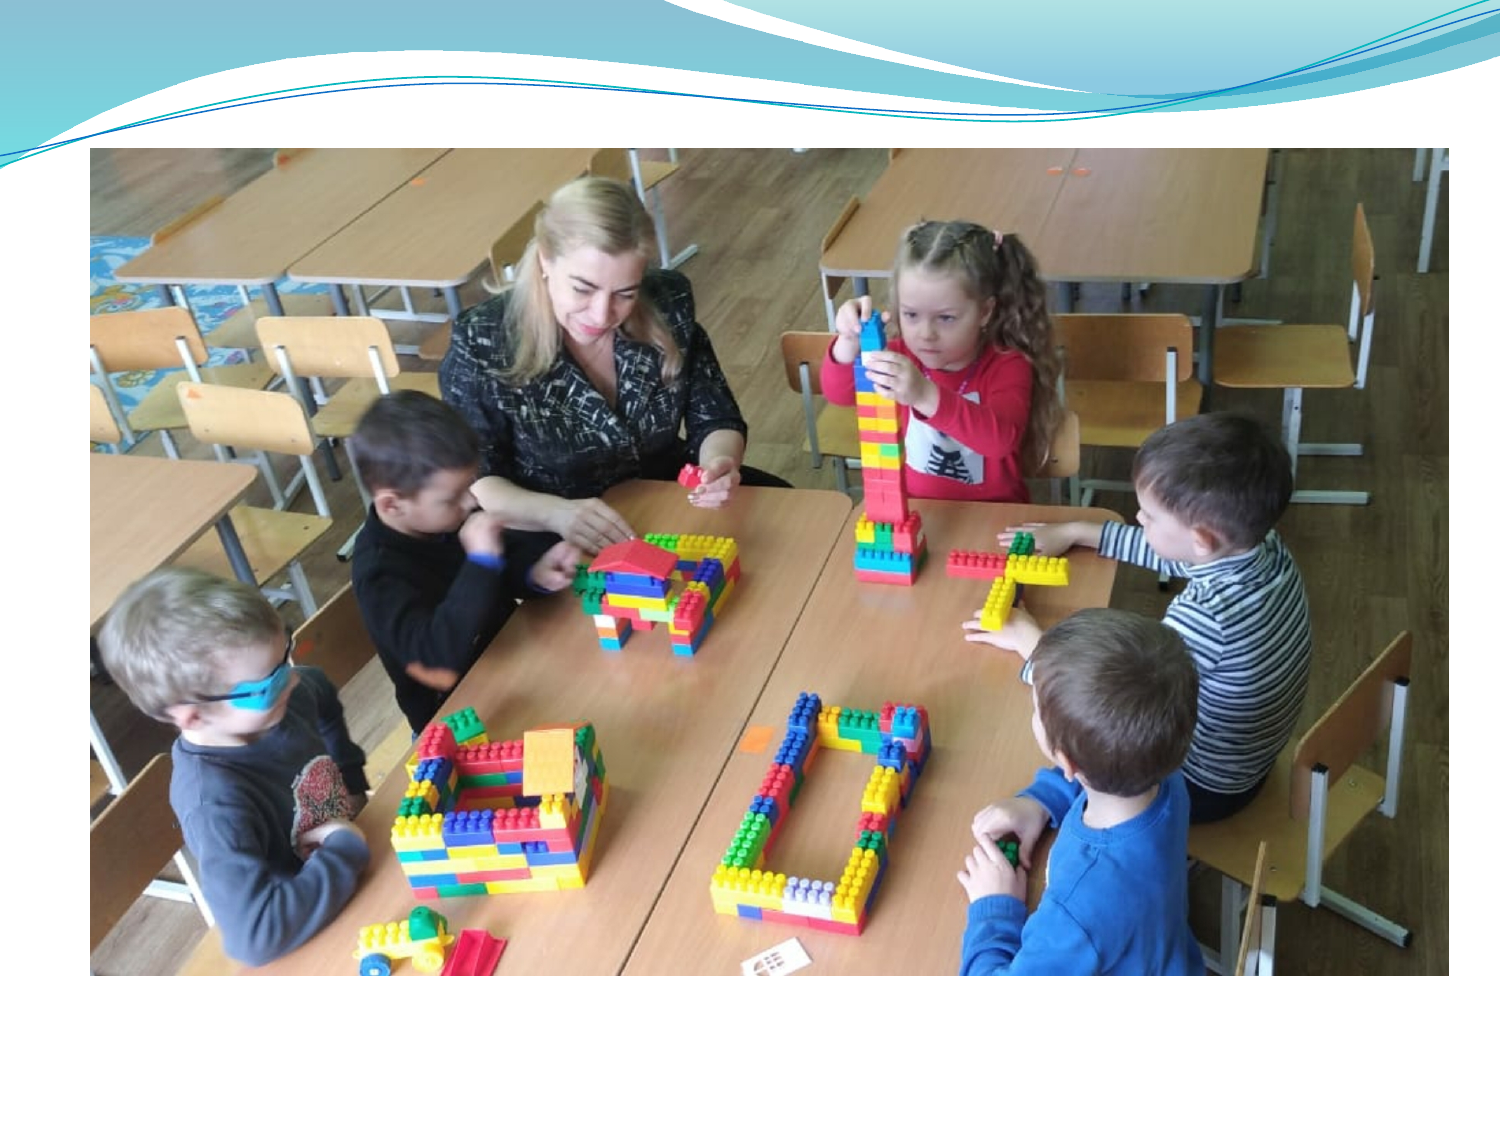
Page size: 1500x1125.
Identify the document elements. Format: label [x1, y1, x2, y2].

picture [90, 148, 1449, 977]
